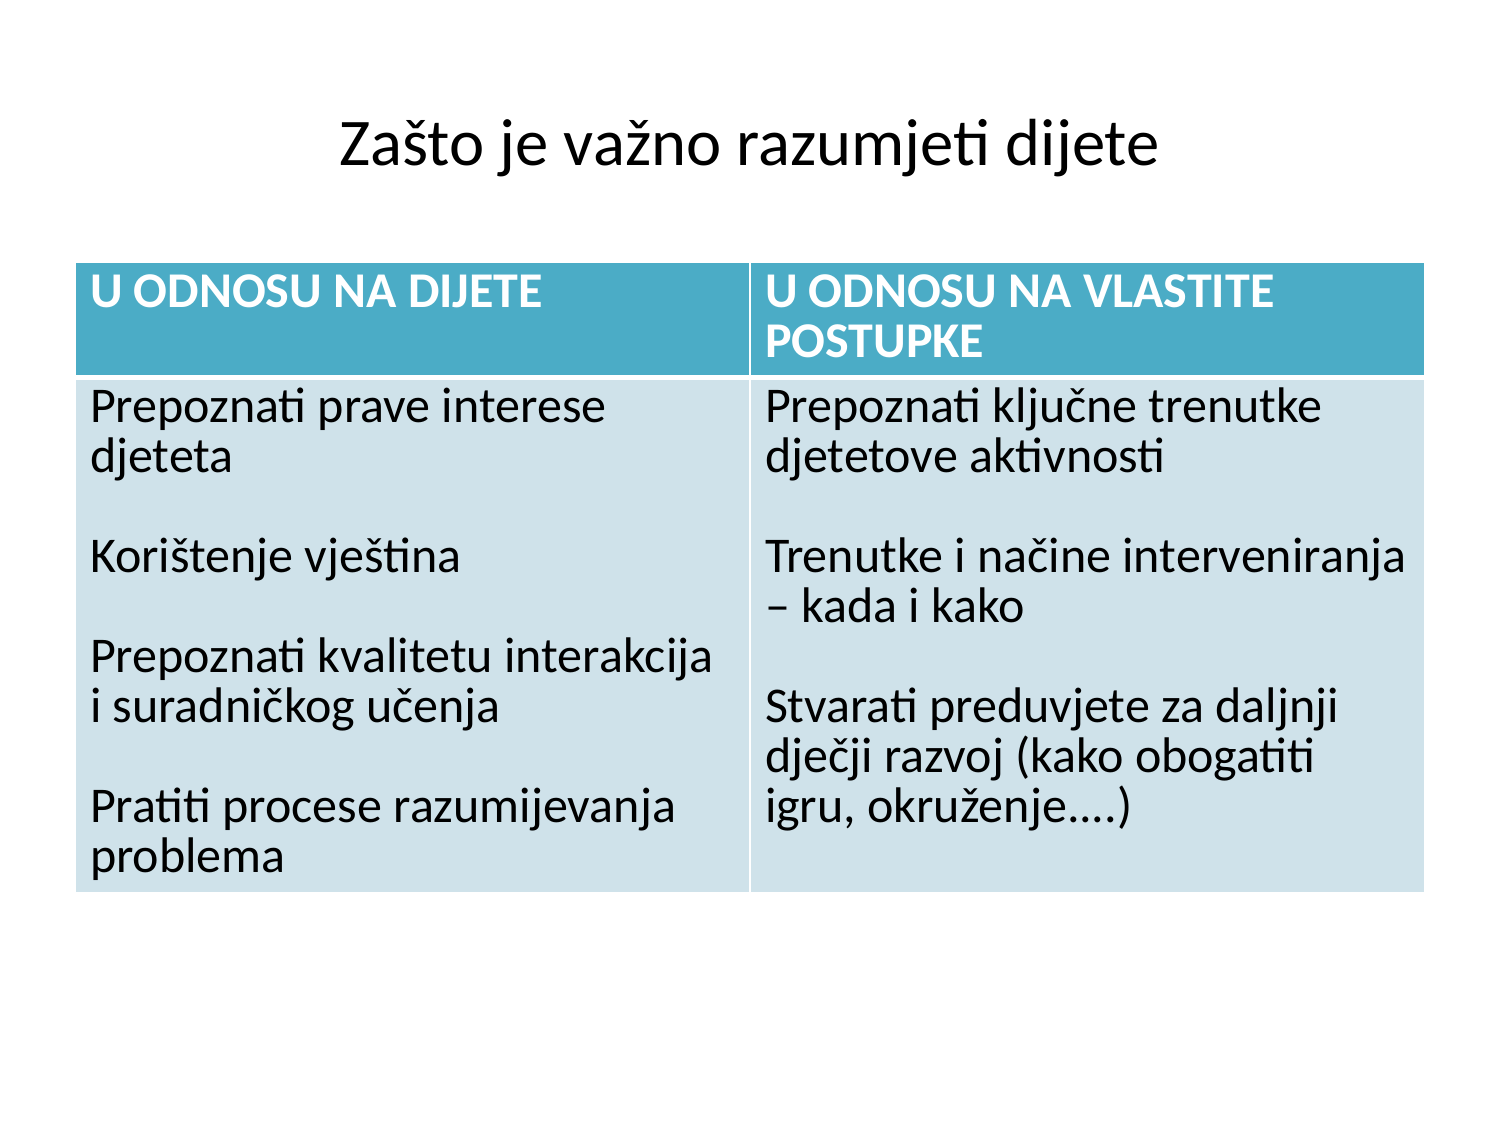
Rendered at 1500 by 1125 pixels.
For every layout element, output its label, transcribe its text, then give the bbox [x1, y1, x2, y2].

table_header U ODNOSU NA DIJETE [76, 263, 749, 375]
table_cell Prepoznati ključne trenutke djetetove aktivnosti Trenutke i načine interveniranja – kada i kako Stvarati preduvjete za daljnji dječji razvoj (kako obogatiti igru, okruženje....) [751, 380, 1424, 892]
table_header U ODNOSU NA VLASTITE POSTUPKE [751, 263, 1424, 375]
table_cell Prepoznati prave interese djeteta Korištenje vještina Prepoznati kvalitetu interakcija i suradničkog učenja Pratiti procese razumijevanja problema [76, 380, 749, 892]
title Zašto je važno razumjeti dijete [75, 45, 1425, 233]
